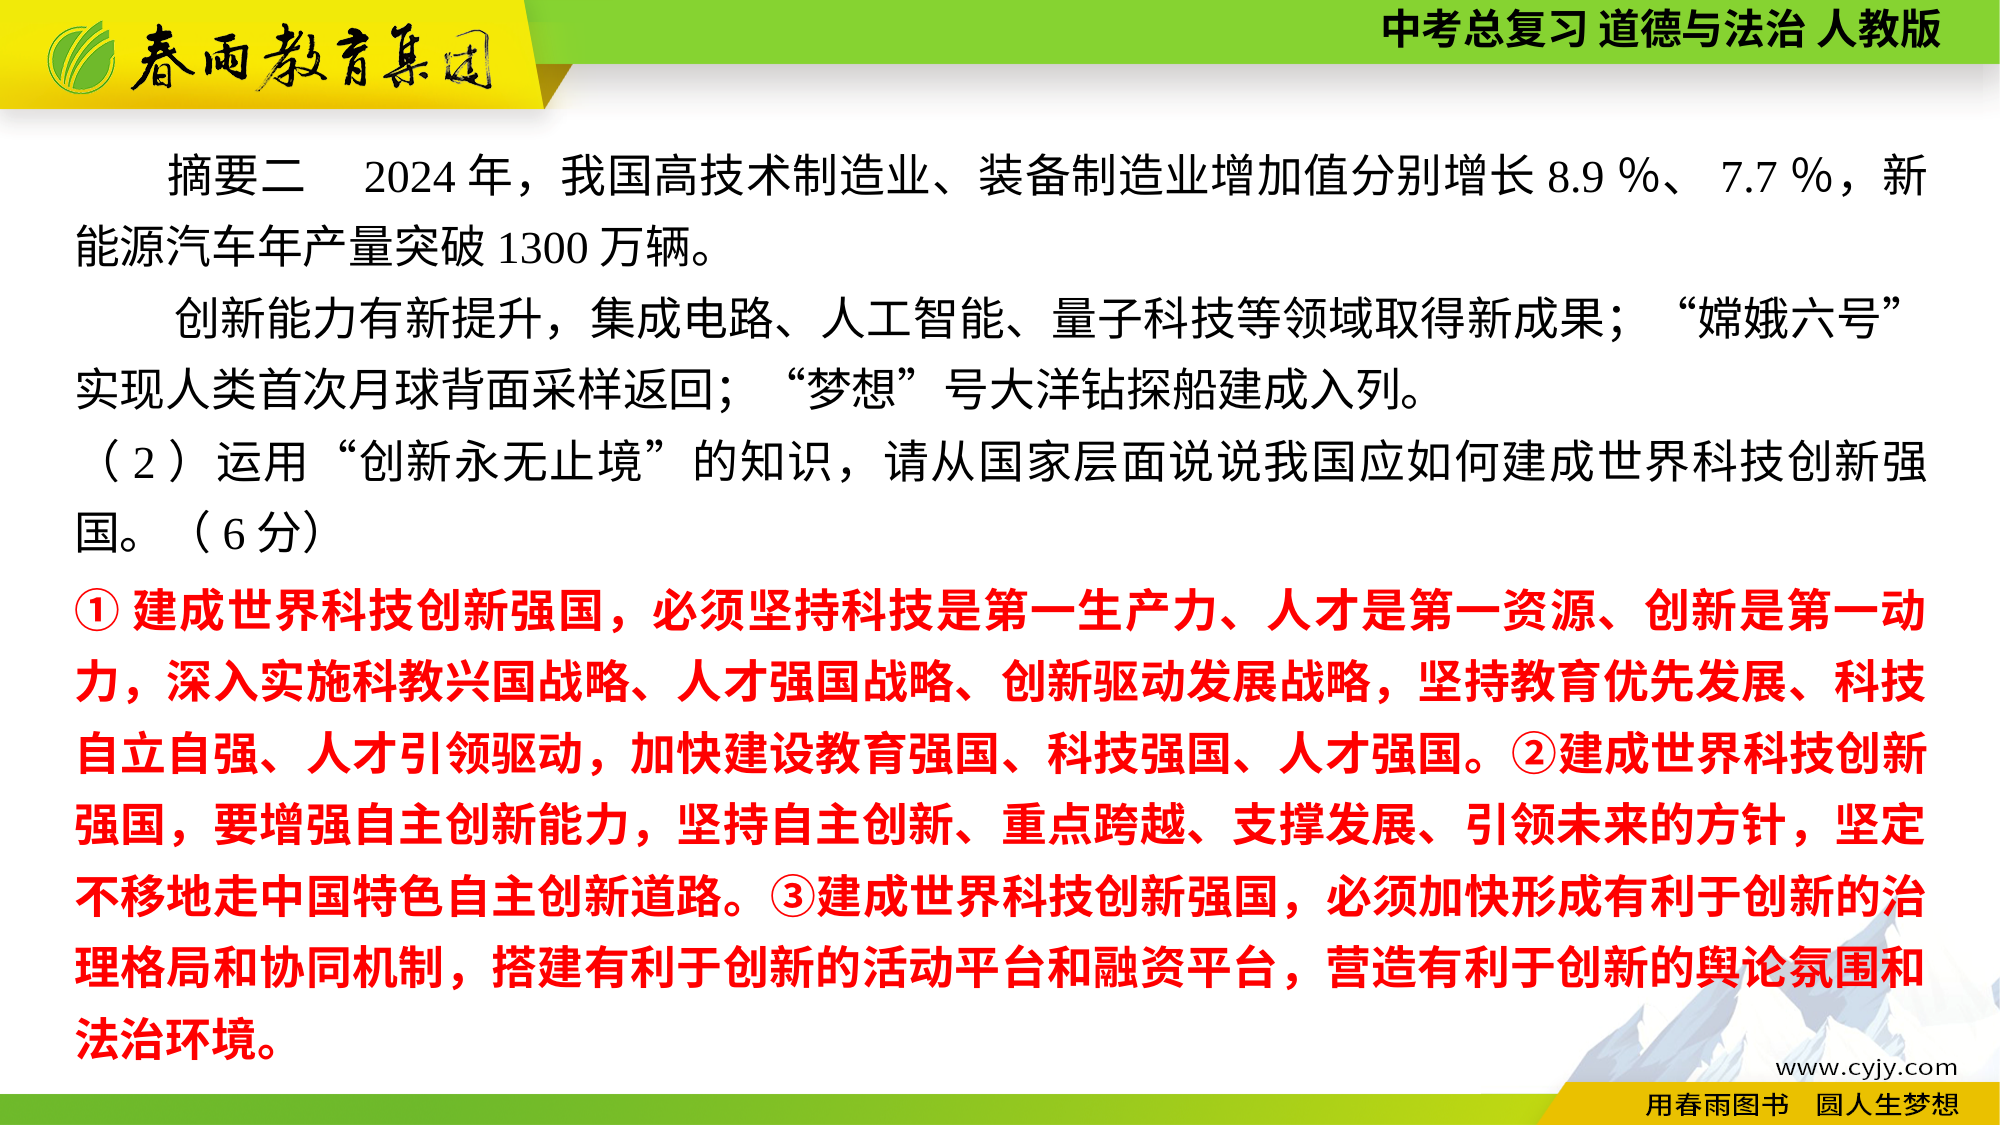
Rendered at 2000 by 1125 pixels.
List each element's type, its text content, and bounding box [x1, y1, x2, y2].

list 摘要二 2024年，我国高技术制造业、装备制造业增加值分别增长8.9％、7.7％，新能源汽车年产量突破1300万辆。 创新能力有新提升，集成电路、人工智能、量子科技等领域取得新成果；“嫦娥六号”实现人类首次月球背面采样返回；“梦想”号大洋钻探船建成入列。 （2）运用“创新永无止境”的知识，请从国家层面说说我国应如何建成世界科技创新强国。（6分） [59, 122, 1944, 557]
picture [0, 0, 2000, 1125]
text_box ①建成世界科技创新强国，必须坚持科技是第一生产力、人才是第一资源、创新是第一动力，深入实施科教兴国战略、人才强国战略、创新驱动发展战略，坚持教育优先发展、科技自立自强、人才引领驱动，加快建设教育强国、科技强国、人才强国。②建成世界科技创新强国，要增强自主创新能力，坚持自主创新、重点跨越、支撑发展、引领未来的方针，坚定不移地走中国特色自主创新道路。③建成世界科技创新强国，必须加快形成有利于创新的治理格局和协同机制，搭建有利于创新的活动平台和融资平台，营造有利于创新的舆论氛围和法治环境。 [59, 557, 1944, 1073]
